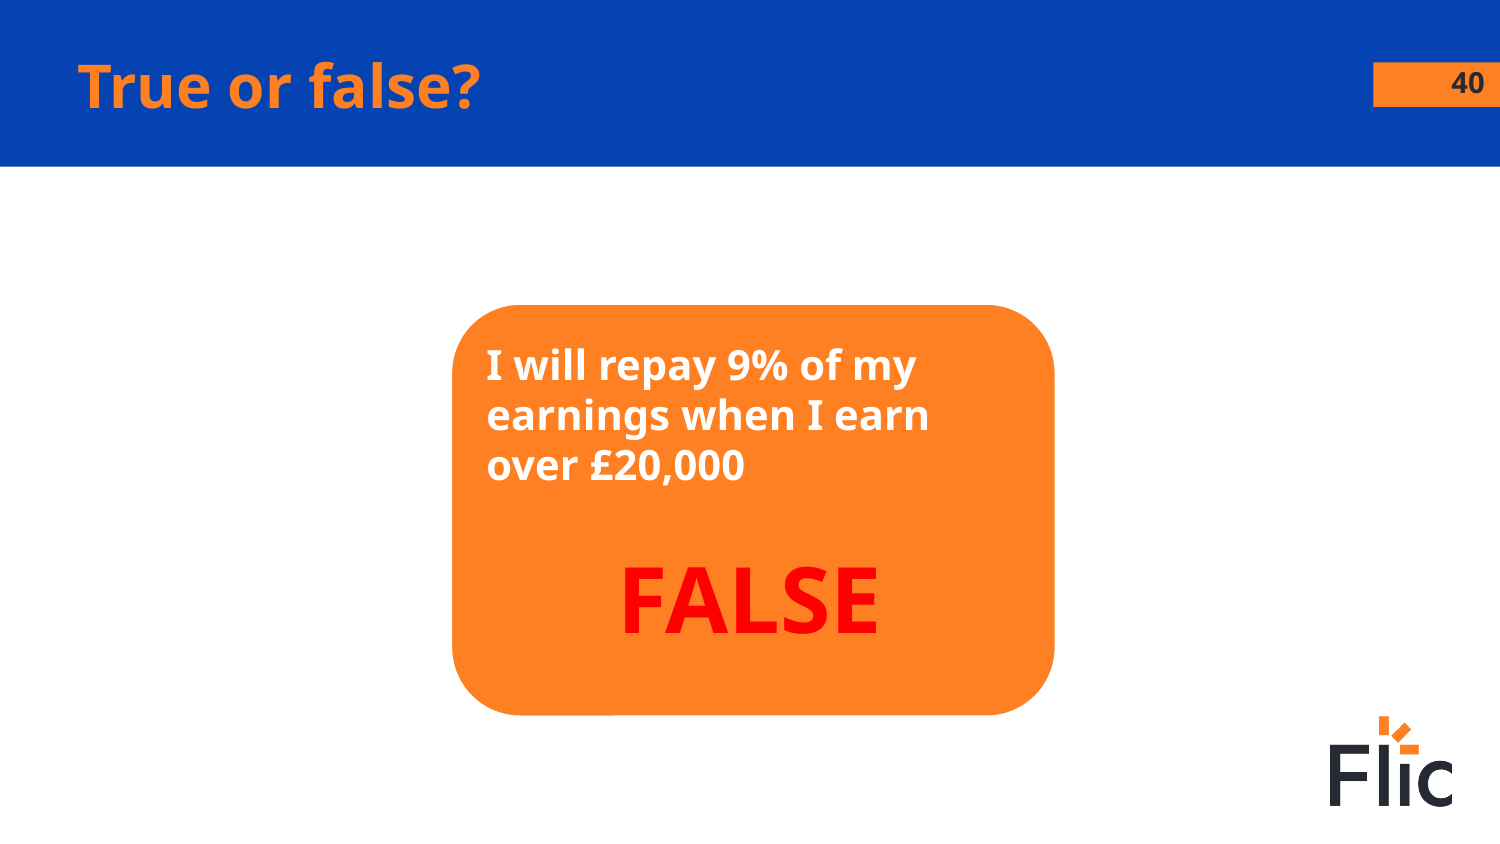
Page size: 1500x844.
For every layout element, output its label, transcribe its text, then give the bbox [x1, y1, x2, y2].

text_box FALSE [539, 526, 961, 667]
text_box I will repay 9% of my earnings when I earn over £20,000 [451, 304, 1056, 717]
title True or false? [62, 41, 998, 127]
slide_number 40 [1410, 49, 1500, 115]
picture [1330, 716, 1452, 807]
